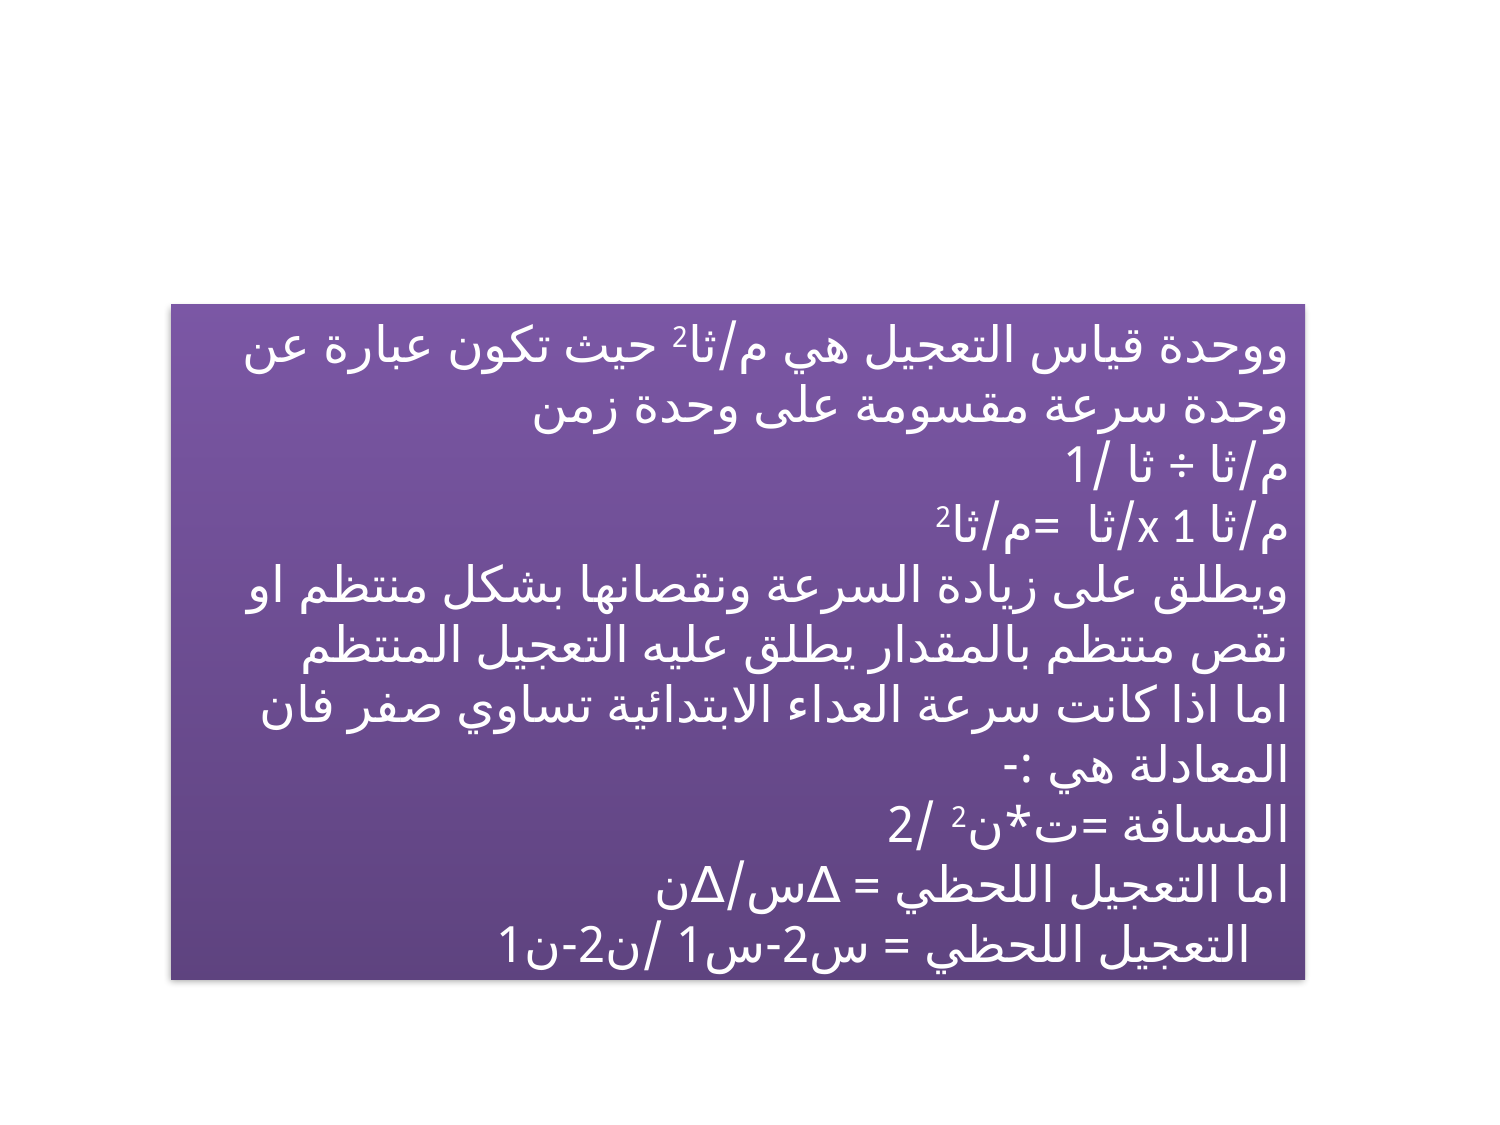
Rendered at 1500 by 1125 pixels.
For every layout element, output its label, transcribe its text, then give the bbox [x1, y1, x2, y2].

text_box ووحدة قياس التعجيل هي م/ثا2 حيث تكون عبارة عن وحدة سرعة مقسومة على وحدة زمن م/ثا ÷ ثا /1 م/ثا x 1/ثا =م/ثا2 ويطلق على زيادة السرعة ونقصانها بشكل منتظم او نقص منتظم بالمقدار يطلق عليه التعجيل المنتظم اما اذا كانت سرعة العداء الابتدائية تساوي صفر فان المعادلة هي :- المسافة =ت*ن2 /2 اما التعجيل اللحظي = ∆س/∆ن التعجيل اللحظي = س2-س1 /ن2-ن1 [171, 304, 1306, 980]
